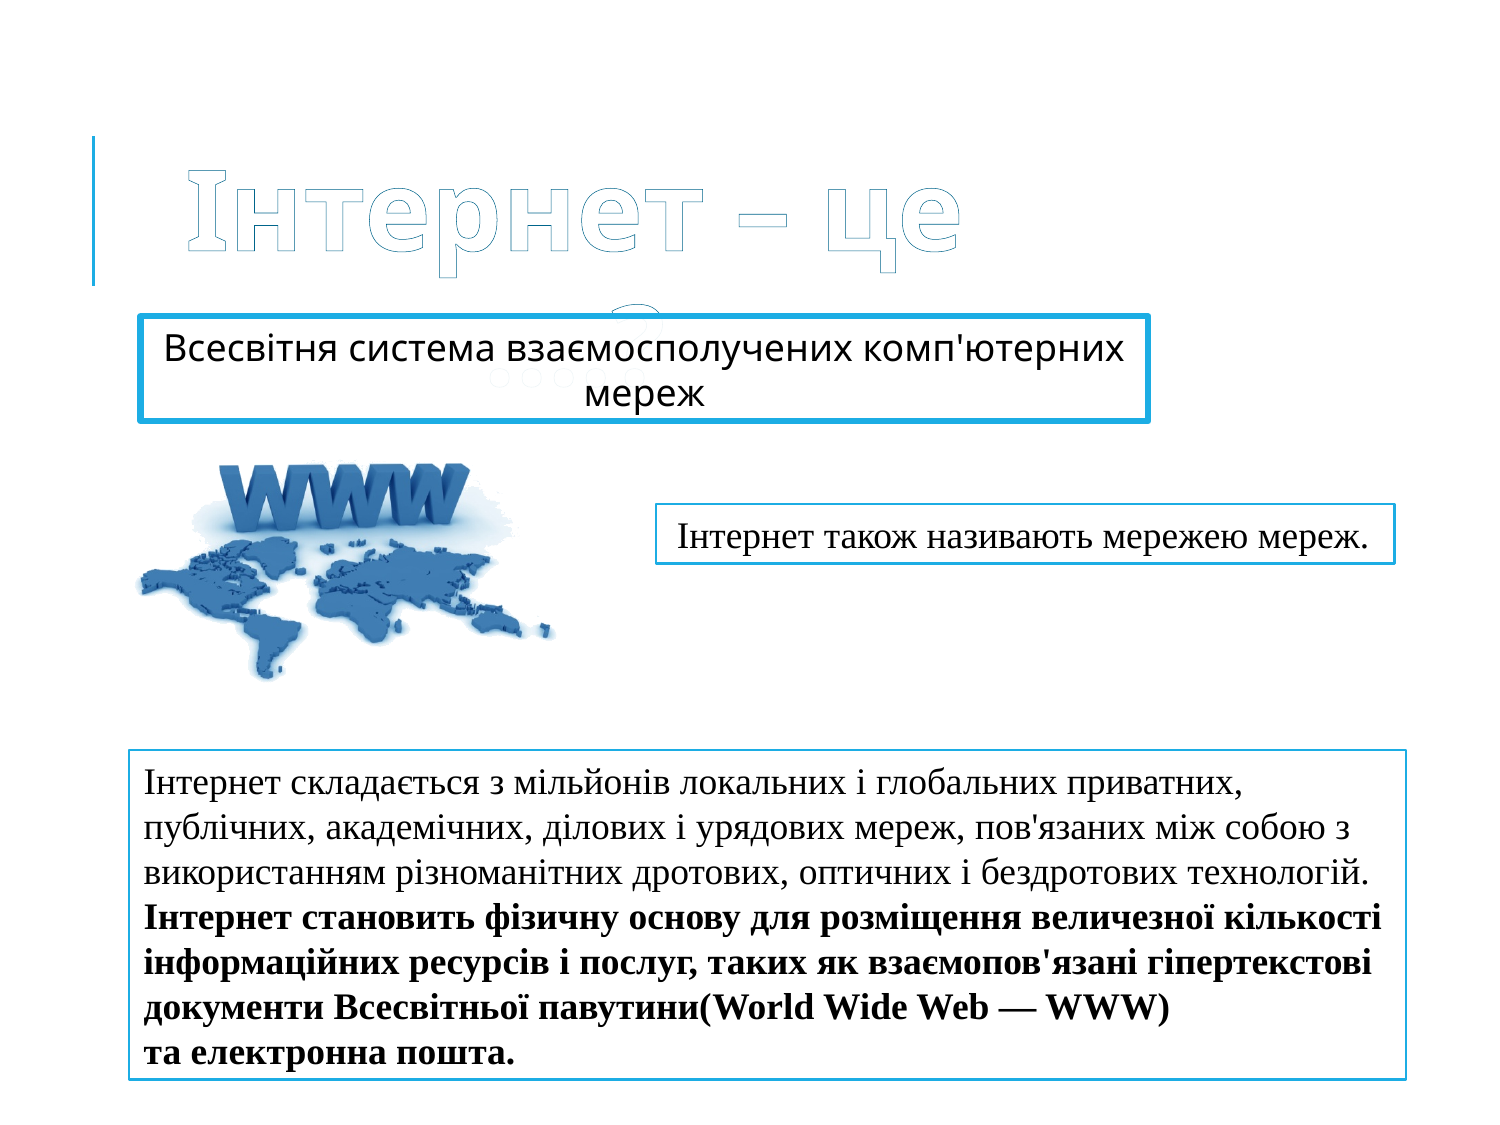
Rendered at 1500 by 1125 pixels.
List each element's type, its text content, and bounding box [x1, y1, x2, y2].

text_box Інтернет – це ….? [64, 130, 1085, 416]
text_box Інтернет також називають мережею мереж. [655, 503, 1396, 565]
text_box Інтернет складається з мільйонів локальних і глобальних приватних, публічних, академічних, ділових і урядових мереж, пов'язаних між собою з використанням різноманітних дротових, оптичних і бездротових технологій. Інтернет становить фізичну основу для розміщення величезної кількості інформаційних ресурсів і послуг, таких як взаємопов'язані гіпертекстові документи Всесвітньої павутини(World Wide Web — WWW) та електронна пошта. [128, 749, 1407, 1081]
text_box Всесвітня система взаємосполучених комп'ютерних мереж [139, 315, 1150, 422]
picture [128, 409, 559, 733]
